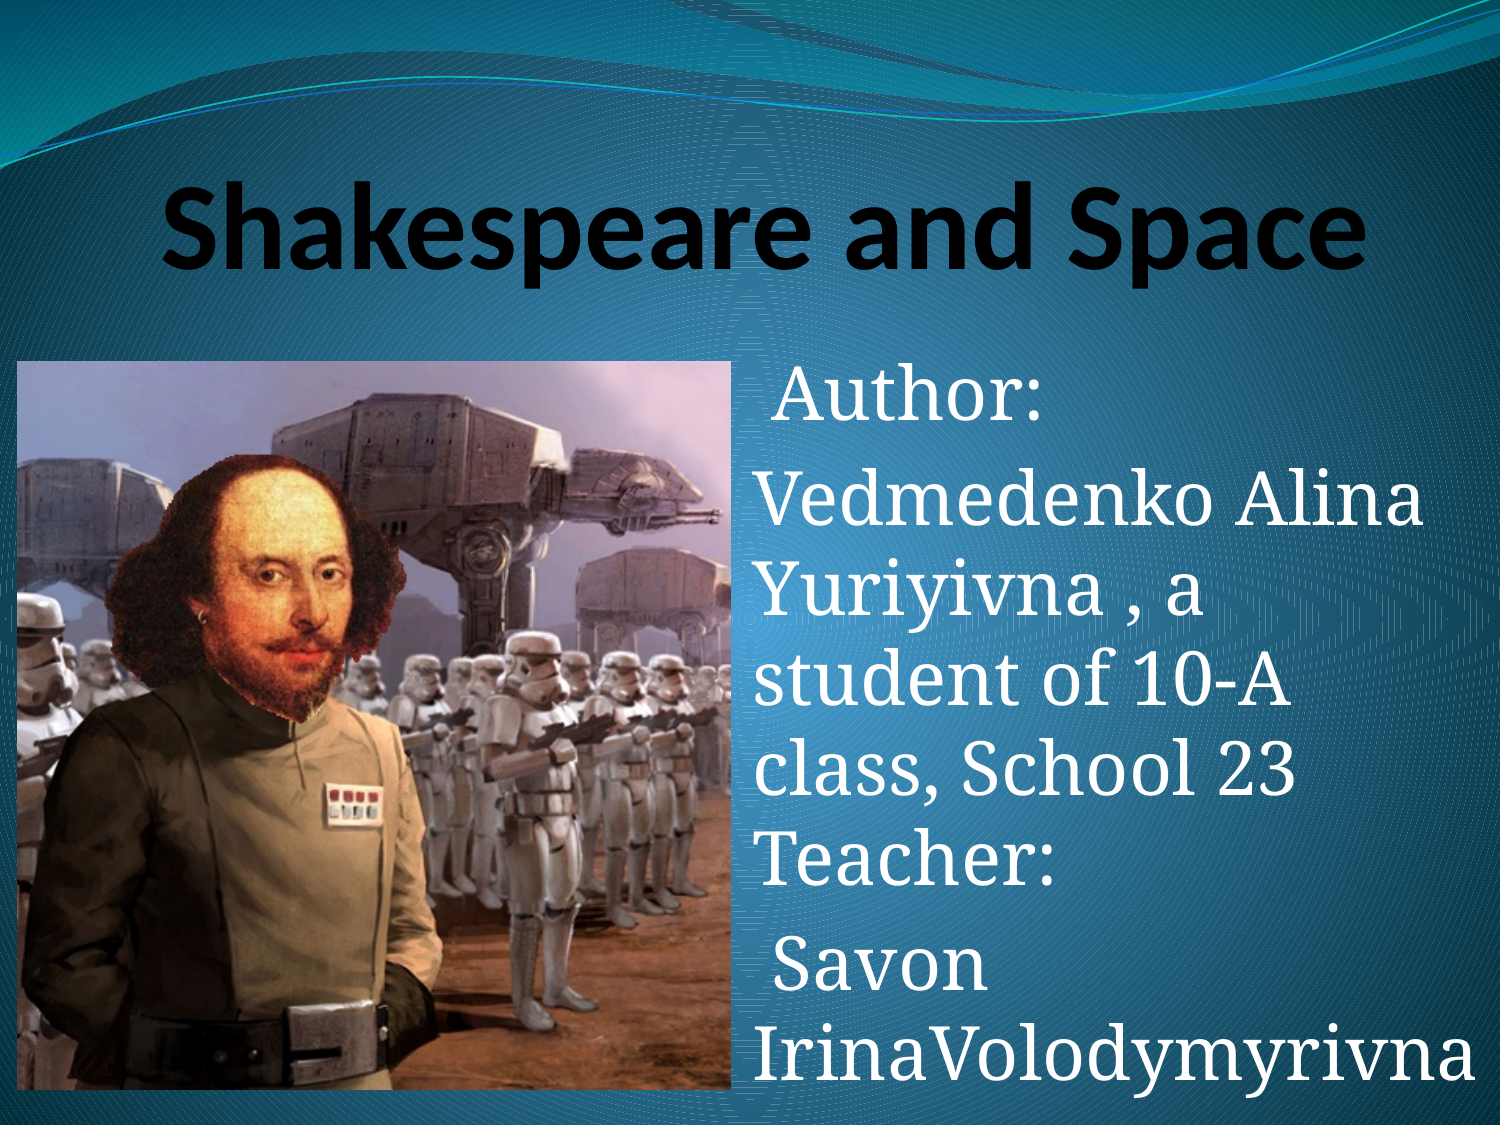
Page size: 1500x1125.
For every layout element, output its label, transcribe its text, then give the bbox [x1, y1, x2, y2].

subtitle Author: Vedmedenko Alina Yuriyivna , a student of 10-A class, School 23 Teacher: Savon IrinaVolodymyrivna. [752, 338, 1498, 929]
picture [17, 361, 731, 1090]
title Shakespeare and Space [123, 66, 1374, 295]
